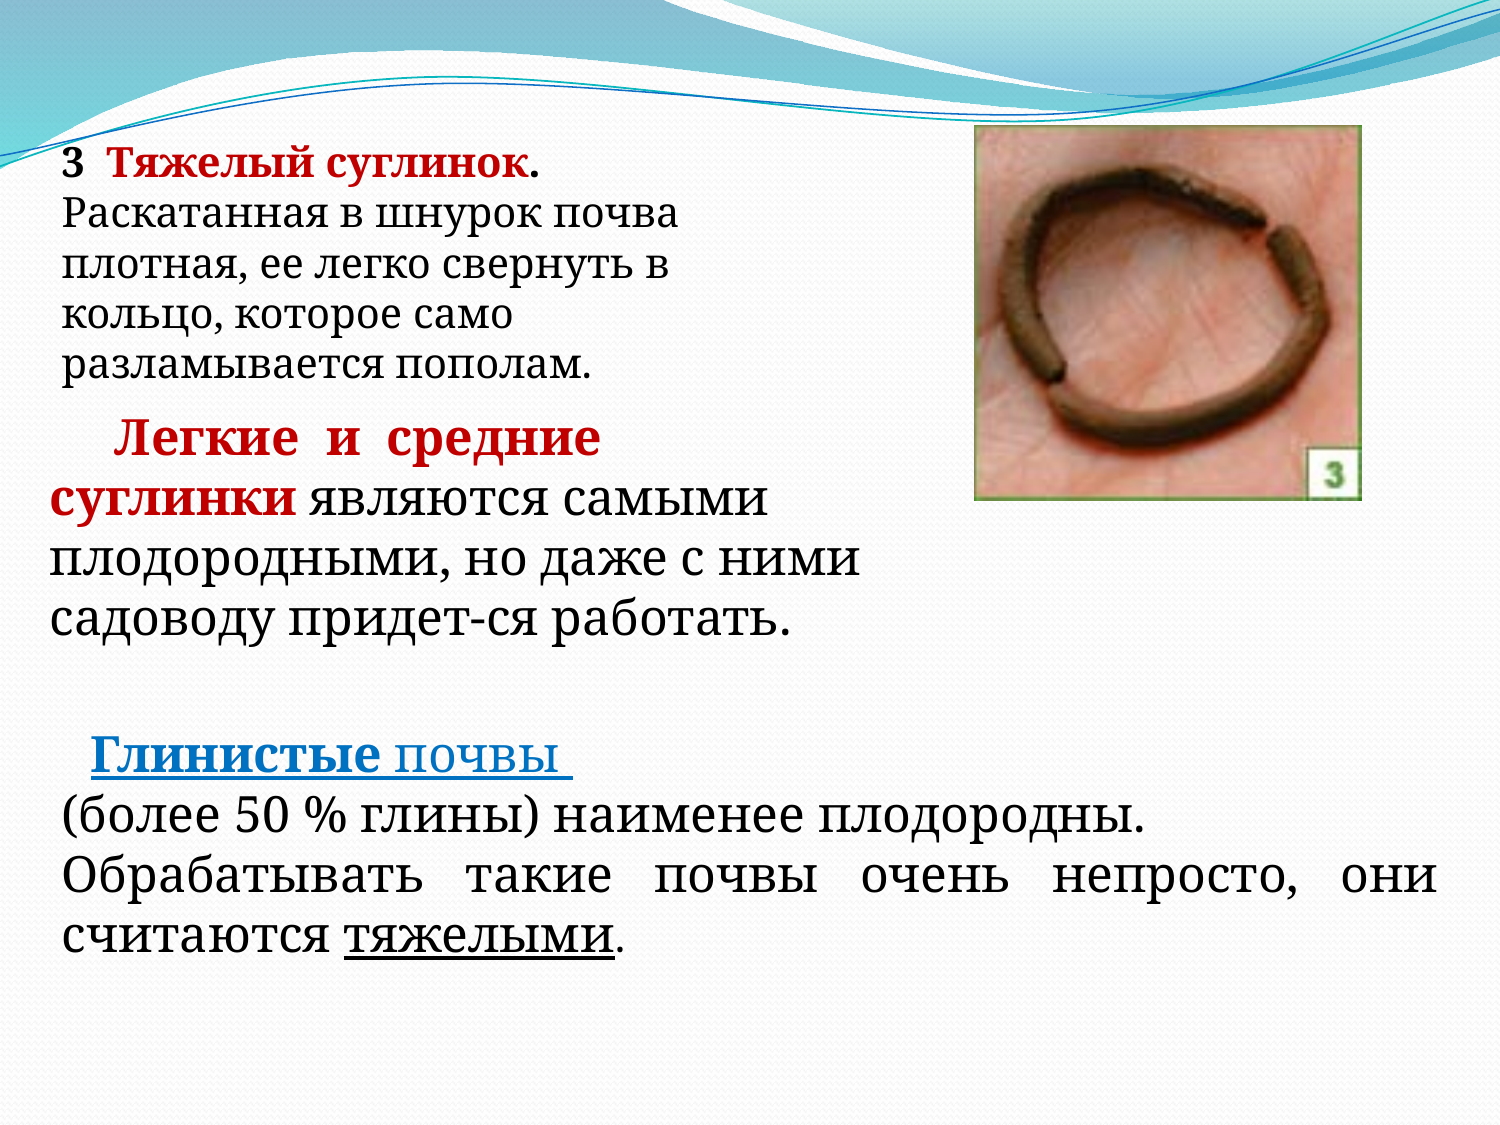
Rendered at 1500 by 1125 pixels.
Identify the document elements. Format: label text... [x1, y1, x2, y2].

picture [974, 125, 1362, 501]
text_box Легкие и средние суглинки являются самыми плодородными, но даже с ними садоводу придет-ся работать. [35, 398, 879, 654]
text_box 3 Тяжелый суглинок. Раскатанная в шнурок почва плотная, ее легко свернуть в кольцо, которое само разламывается пополам. [46, 128, 832, 394]
text_box Глинистые почвы (более 50 % глины) наименее плодородны. Обрабатывать такие почвы очень непросто, они считаются тяжелыми. [46, 714, 1454, 970]
